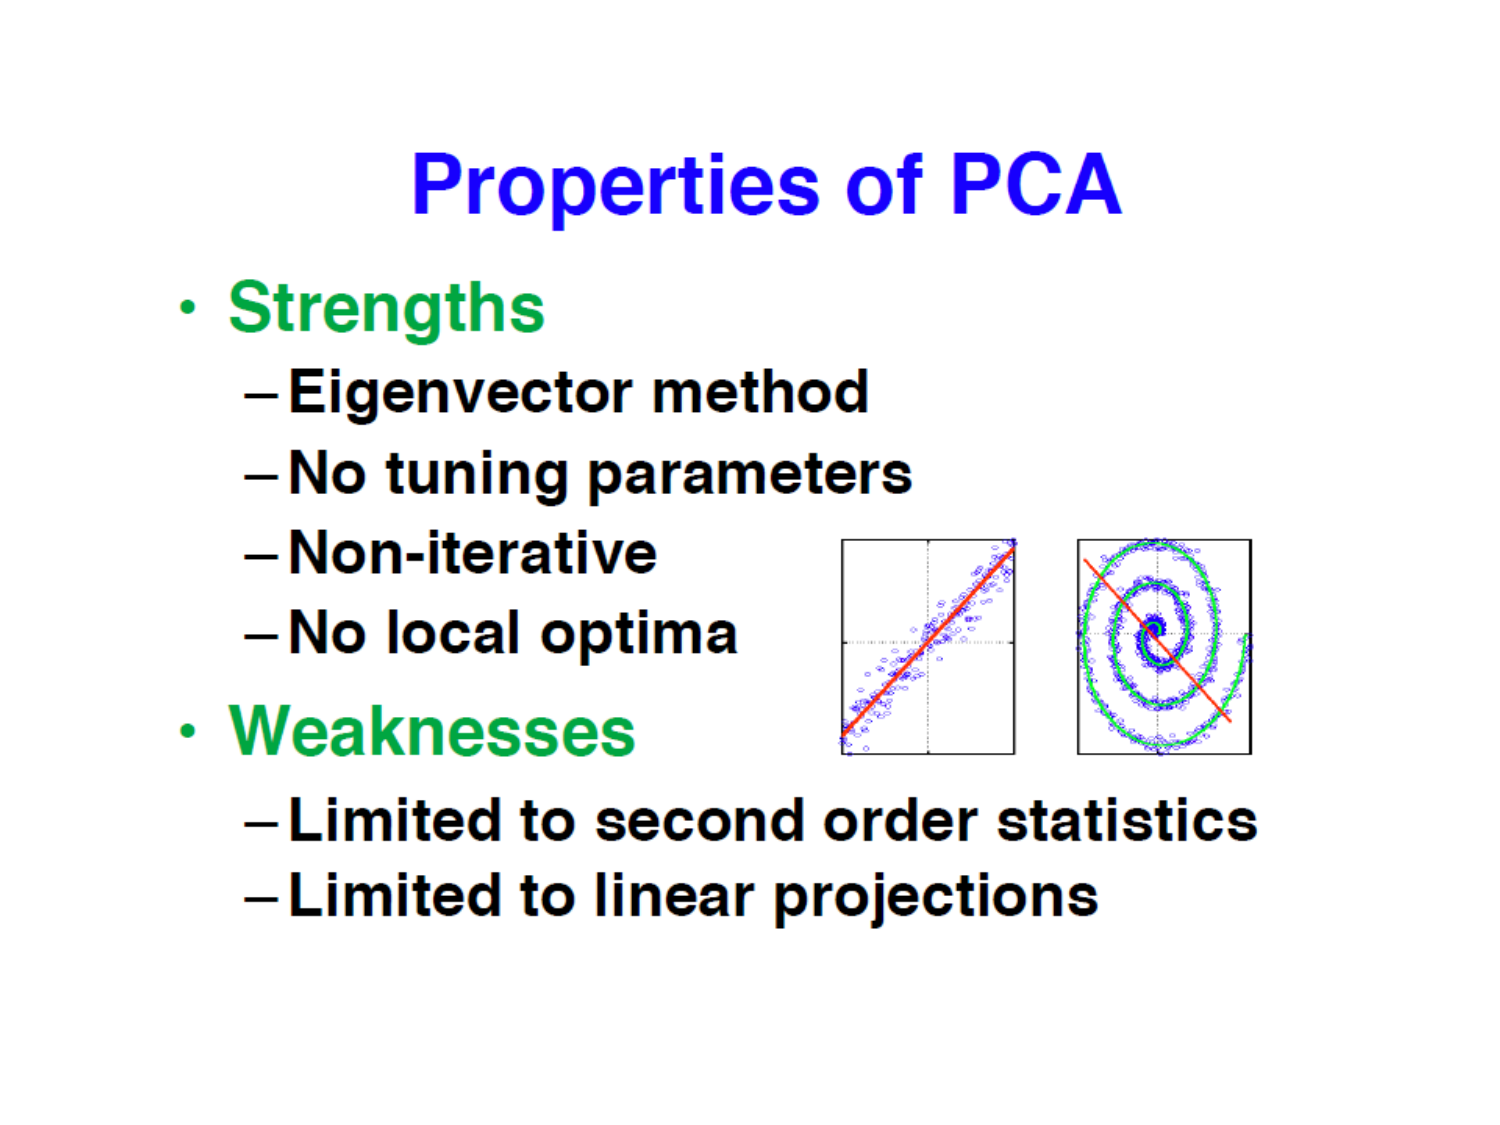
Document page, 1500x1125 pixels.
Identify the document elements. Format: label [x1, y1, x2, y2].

picture [156, 117, 1344, 1008]
